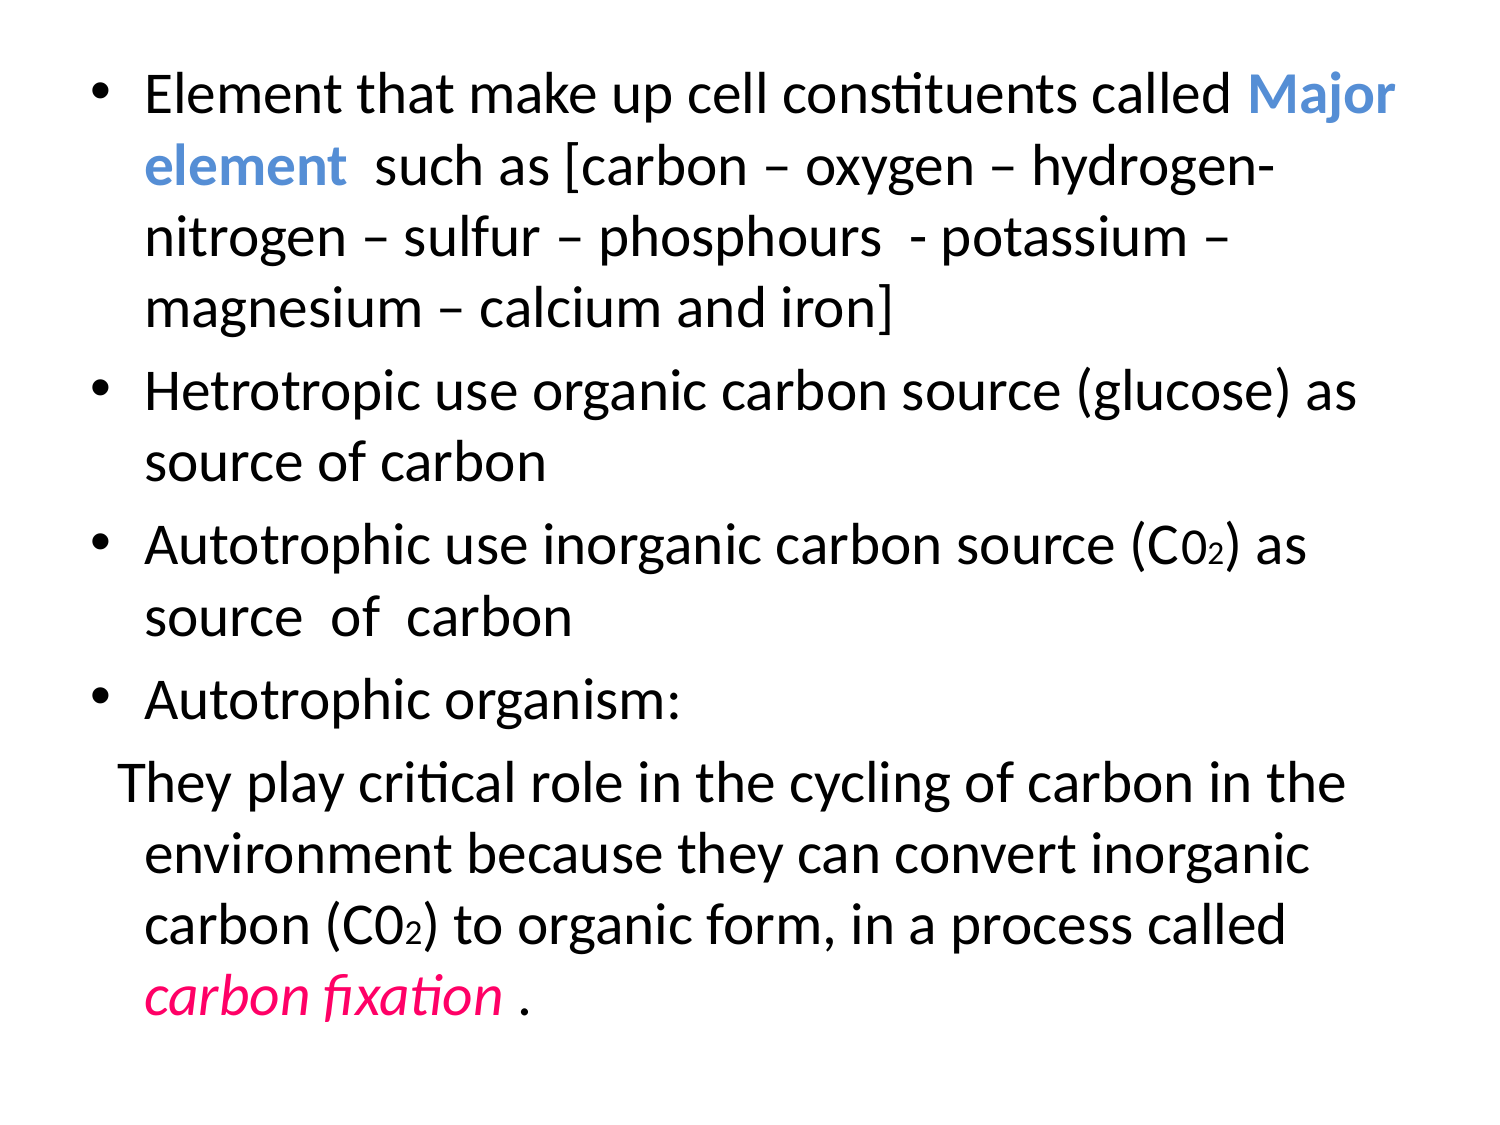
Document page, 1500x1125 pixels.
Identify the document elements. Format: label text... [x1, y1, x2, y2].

list Element that make up cell constituents called Major element such as [carbon – oxygen – hydrogen- nitrogen – sulfur – phosphours - potassium – magnesium – calcium and iron] Hetrotropic use organic carbon source (glucose) as source of carbon Autotrophic use inorganic carbon source (C02) as source of carbon Autotrophic organism: They play critical role in the cycling of carbon in the environment because they can convert inorganic carbon (C02) to organic form, in a process called carbon fixation . [75, 46, 1425, 1043]
